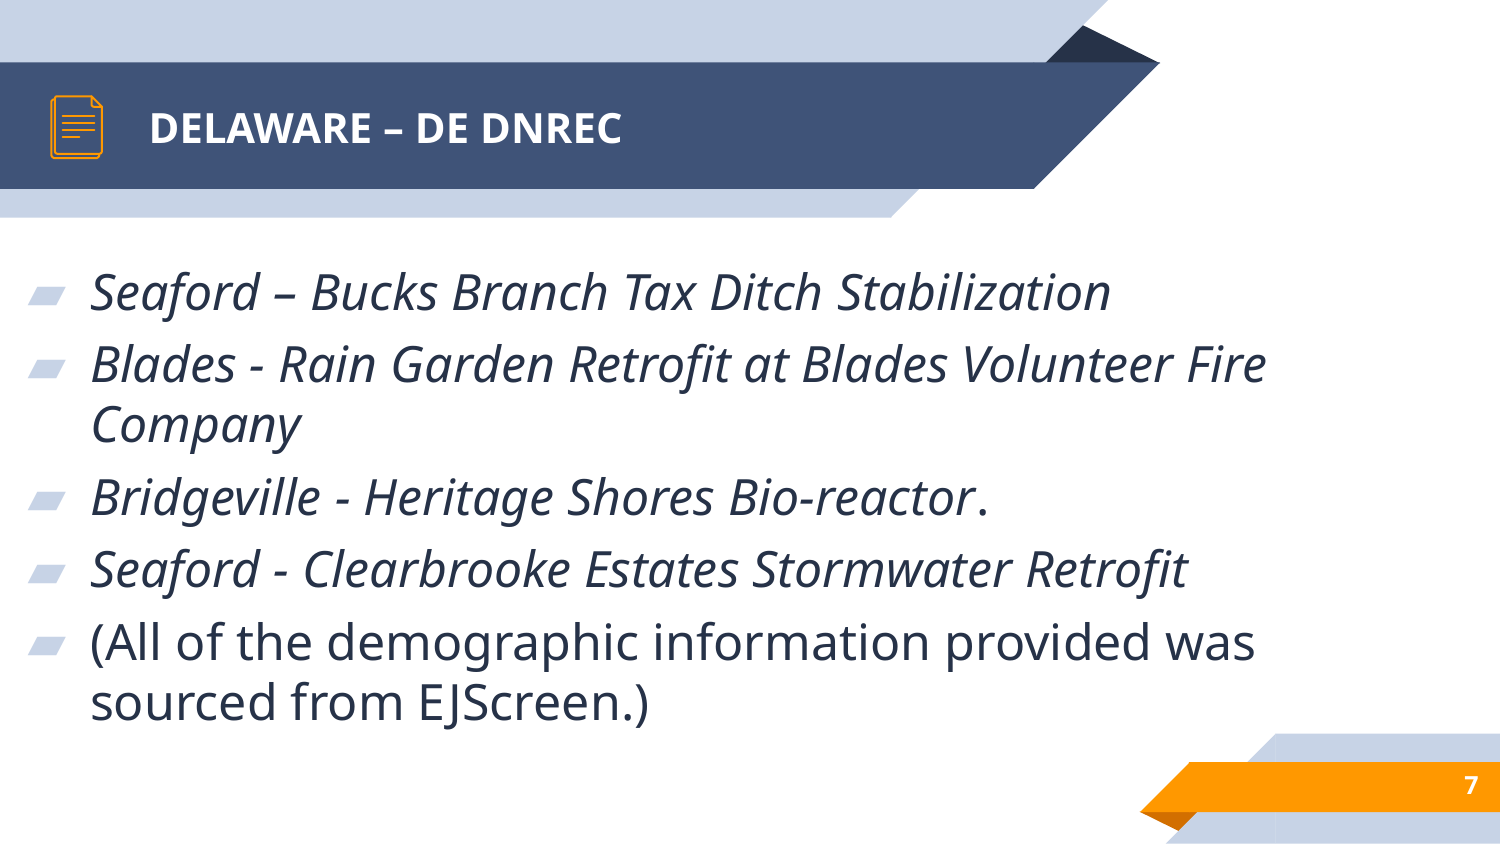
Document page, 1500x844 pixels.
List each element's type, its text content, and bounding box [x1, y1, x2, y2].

slide_number 7 [1249, 760, 1494, 813]
list Seaford – Bucks Branch Tax Ditch Stabilization Blades - Rain Garden Retrofit at Blades Volunteer Fire Company Bridgeville - Heritage Shores Bio-reactor. Seaford - Clearbrooke Estates Stormwater Retrofit (All of the demographic information provided was sourced from EJScreen.) [0, 273, 1391, 790]
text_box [50, 96, 103, 159]
title DELAWARE – DE DNREC [133, 64, 1035, 190]
